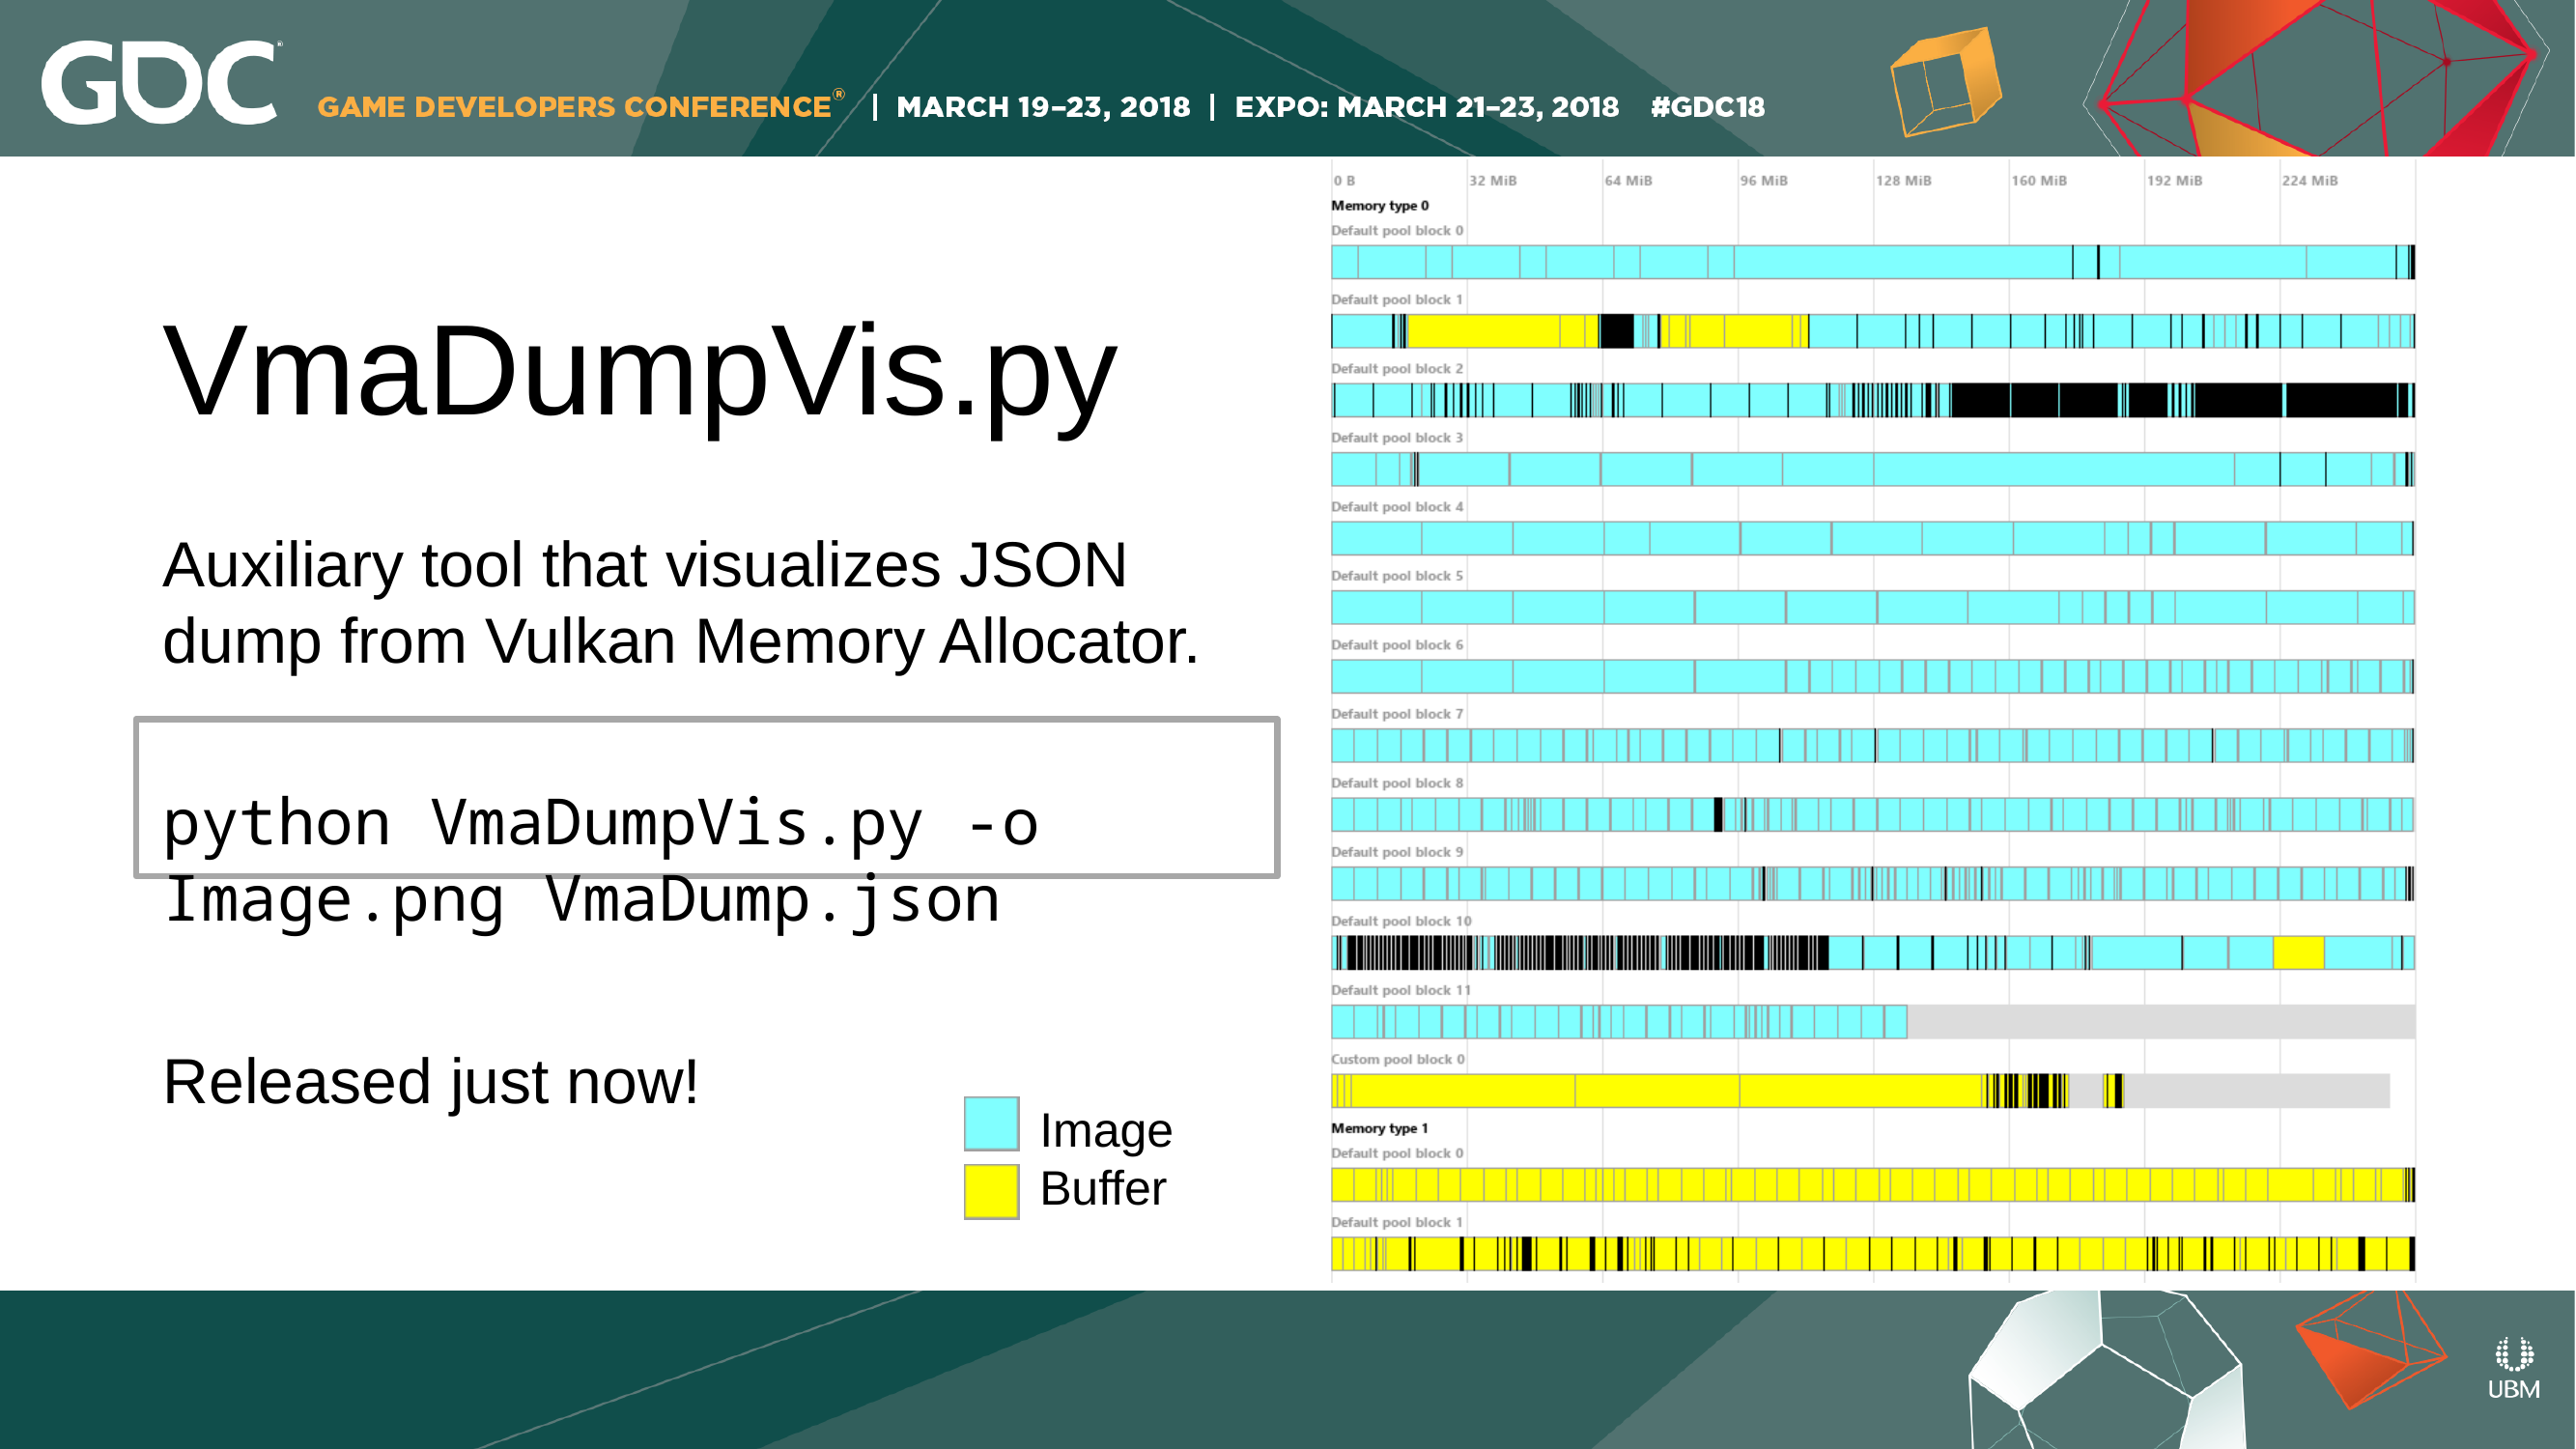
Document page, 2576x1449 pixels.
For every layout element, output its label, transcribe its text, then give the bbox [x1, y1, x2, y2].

picture [0, 0, 2575, 1449]
text_box [135, 719, 150, 877]
list Auxiliary tool that visualizes JSON dump from Vulkan Memory Allocator. python VmaDumpVis.py -o Image.png VmaDump.json Released just now! [150, 509, 1299, 1146]
text_box Image Buffer [1026, 1085, 1310, 1228]
title VmaDumpVis.py [150, 272, 1319, 495]
